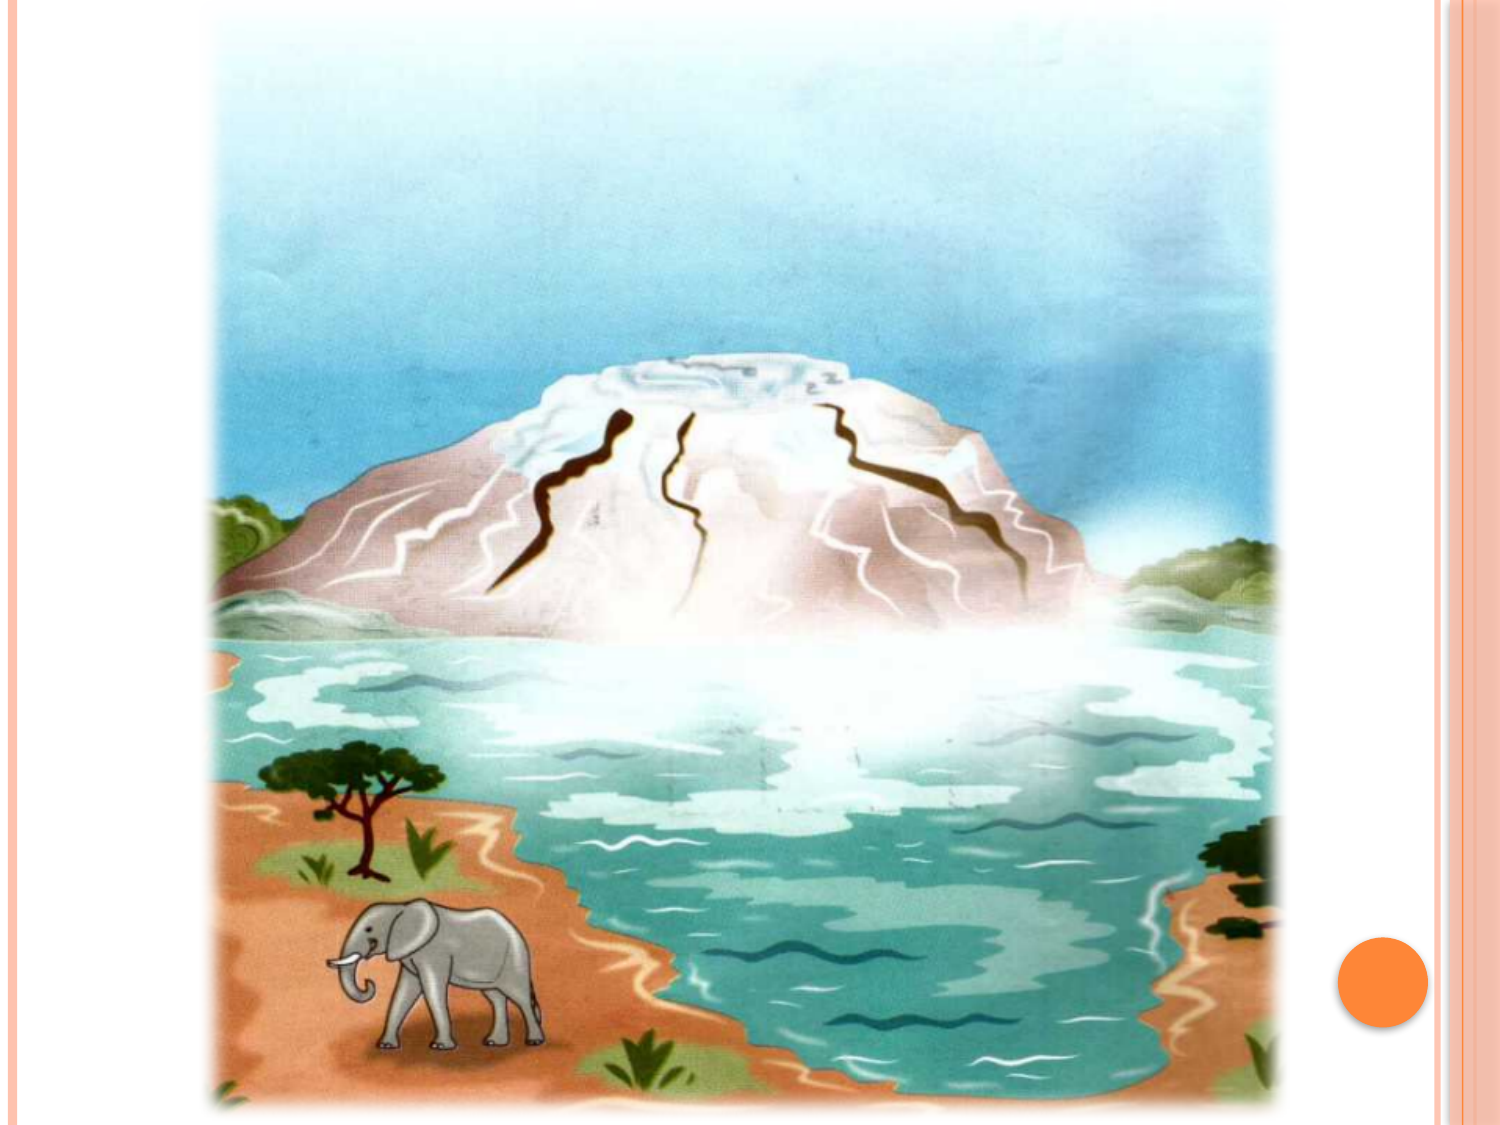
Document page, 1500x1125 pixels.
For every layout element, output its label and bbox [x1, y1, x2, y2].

picture [198, 0, 1290, 1122]
